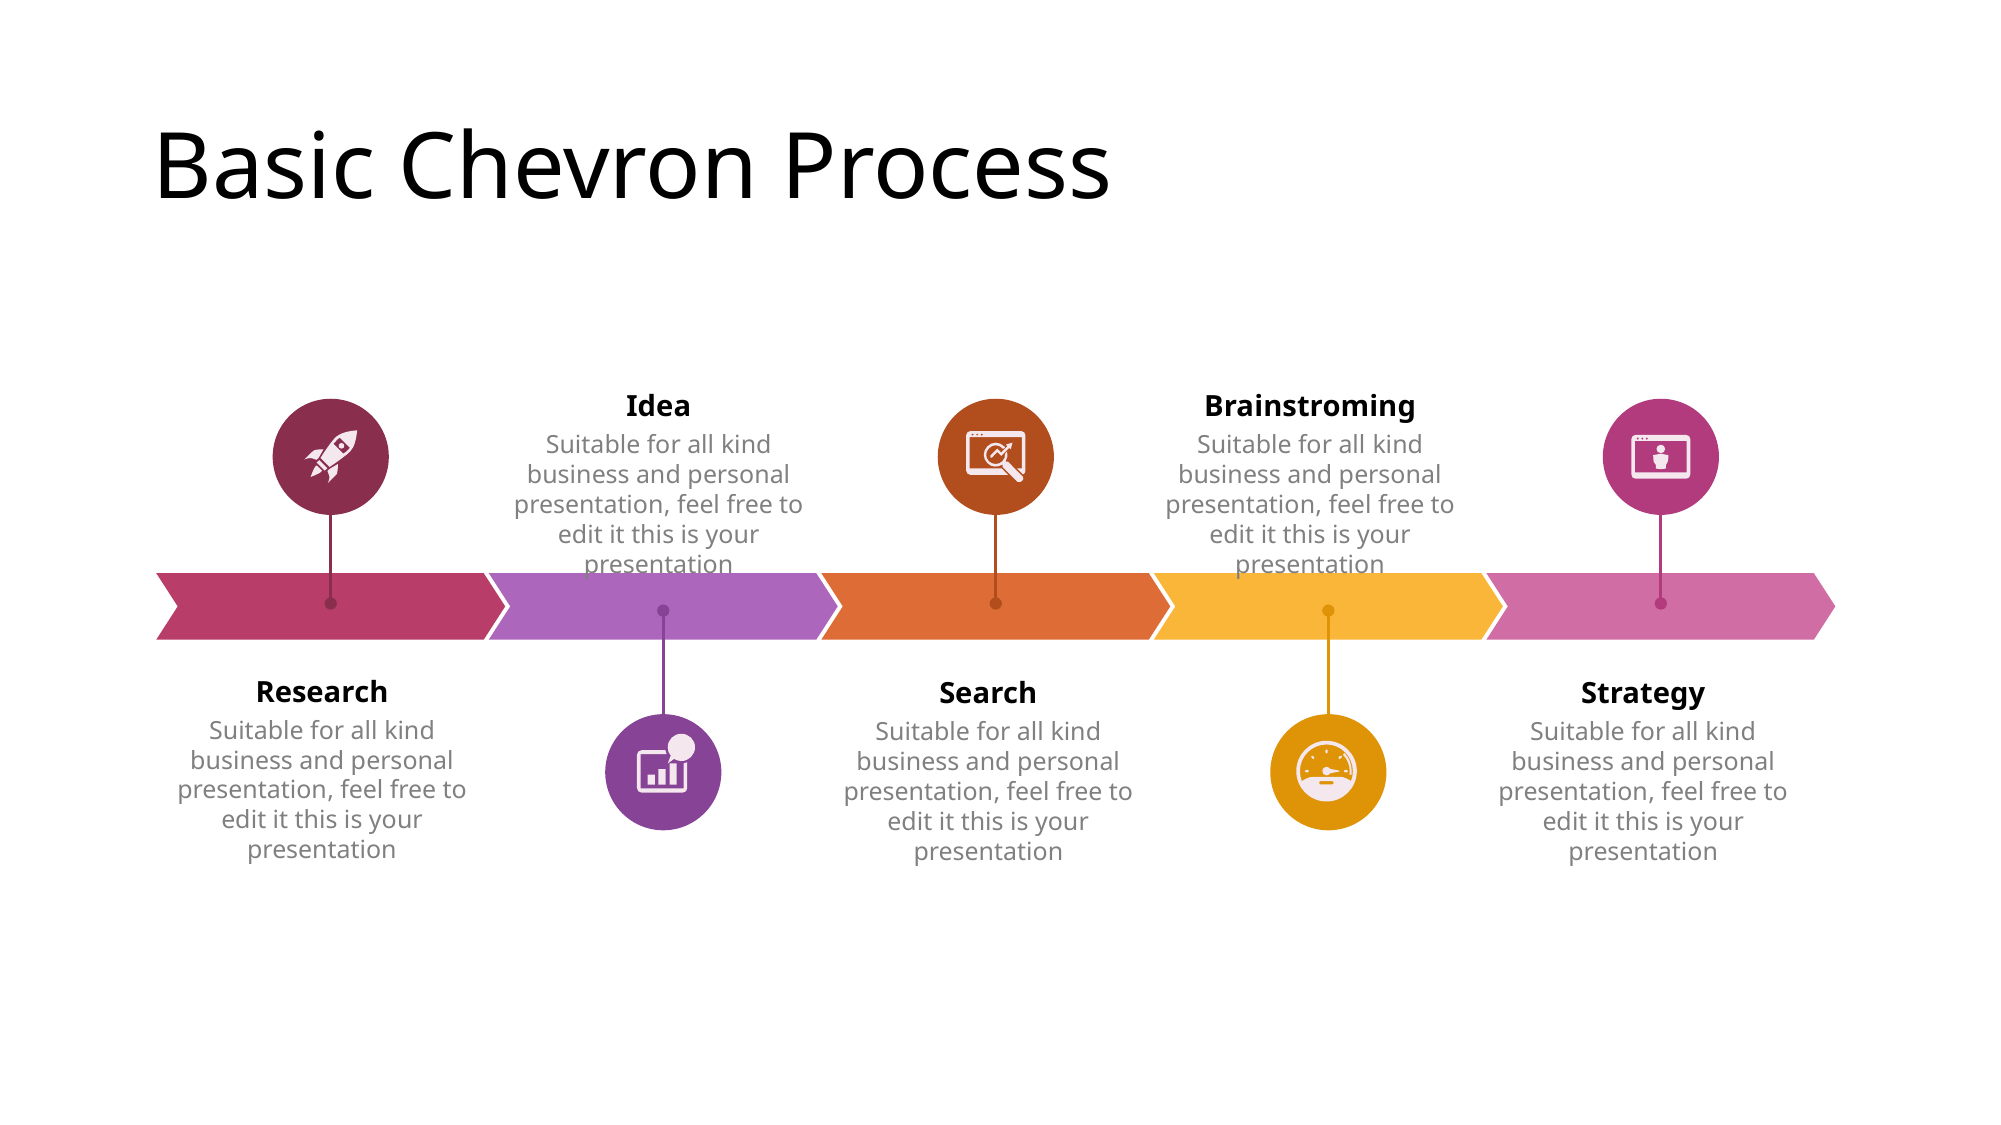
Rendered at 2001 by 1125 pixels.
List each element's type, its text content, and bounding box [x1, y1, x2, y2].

title Basic Chevron Process [137, 59, 1863, 278]
text_box [1602, 398, 1720, 516]
text_box Suitable for all kind business and personal presentation, feel free to edit it this is your presentation [1478, 708, 1809, 873]
text_box [1152, 572, 1504, 641]
text_box [636, 750, 688, 793]
text_box [1296, 740, 1357, 802]
text_box Suitable for all kind business and personal presentation, feel free to edit it this is your presentation [157, 706, 488, 872]
text_box Suitable for all kind business and personal presentation, feel free to edit it this is your presentation [823, 708, 1154, 873]
text_box [604, 713, 722, 831]
text_box [272, 398, 390, 516]
text_box [937, 398, 1055, 516]
text_box Research [243, 667, 401, 706]
text_box [304, 430, 358, 484]
text_box [487, 572, 493, 581]
text_box [1269, 713, 1387, 831]
text_box Search [927, 668, 1050, 708]
text_box [1485, 572, 1837, 641]
text_box [155, 572, 506, 641]
text_box [1631, 434, 1691, 479]
text_box [820, 572, 1171, 641]
text_box Suitable for all kind business and personal presentation, feel free to edit it this is your presentation [1145, 421, 1476, 586]
text_box [966, 431, 1026, 482]
text_box Brainstroming [1192, 381, 1428, 421]
text_box Strategy [1569, 668, 1718, 708]
text_box Idea [614, 381, 704, 421]
text_box Suitable for all kind business and personal presentation, feel free to edit it this is your presentation [493, 421, 824, 586]
text_box [667, 733, 696, 785]
text_box [487, 584, 839, 641]
